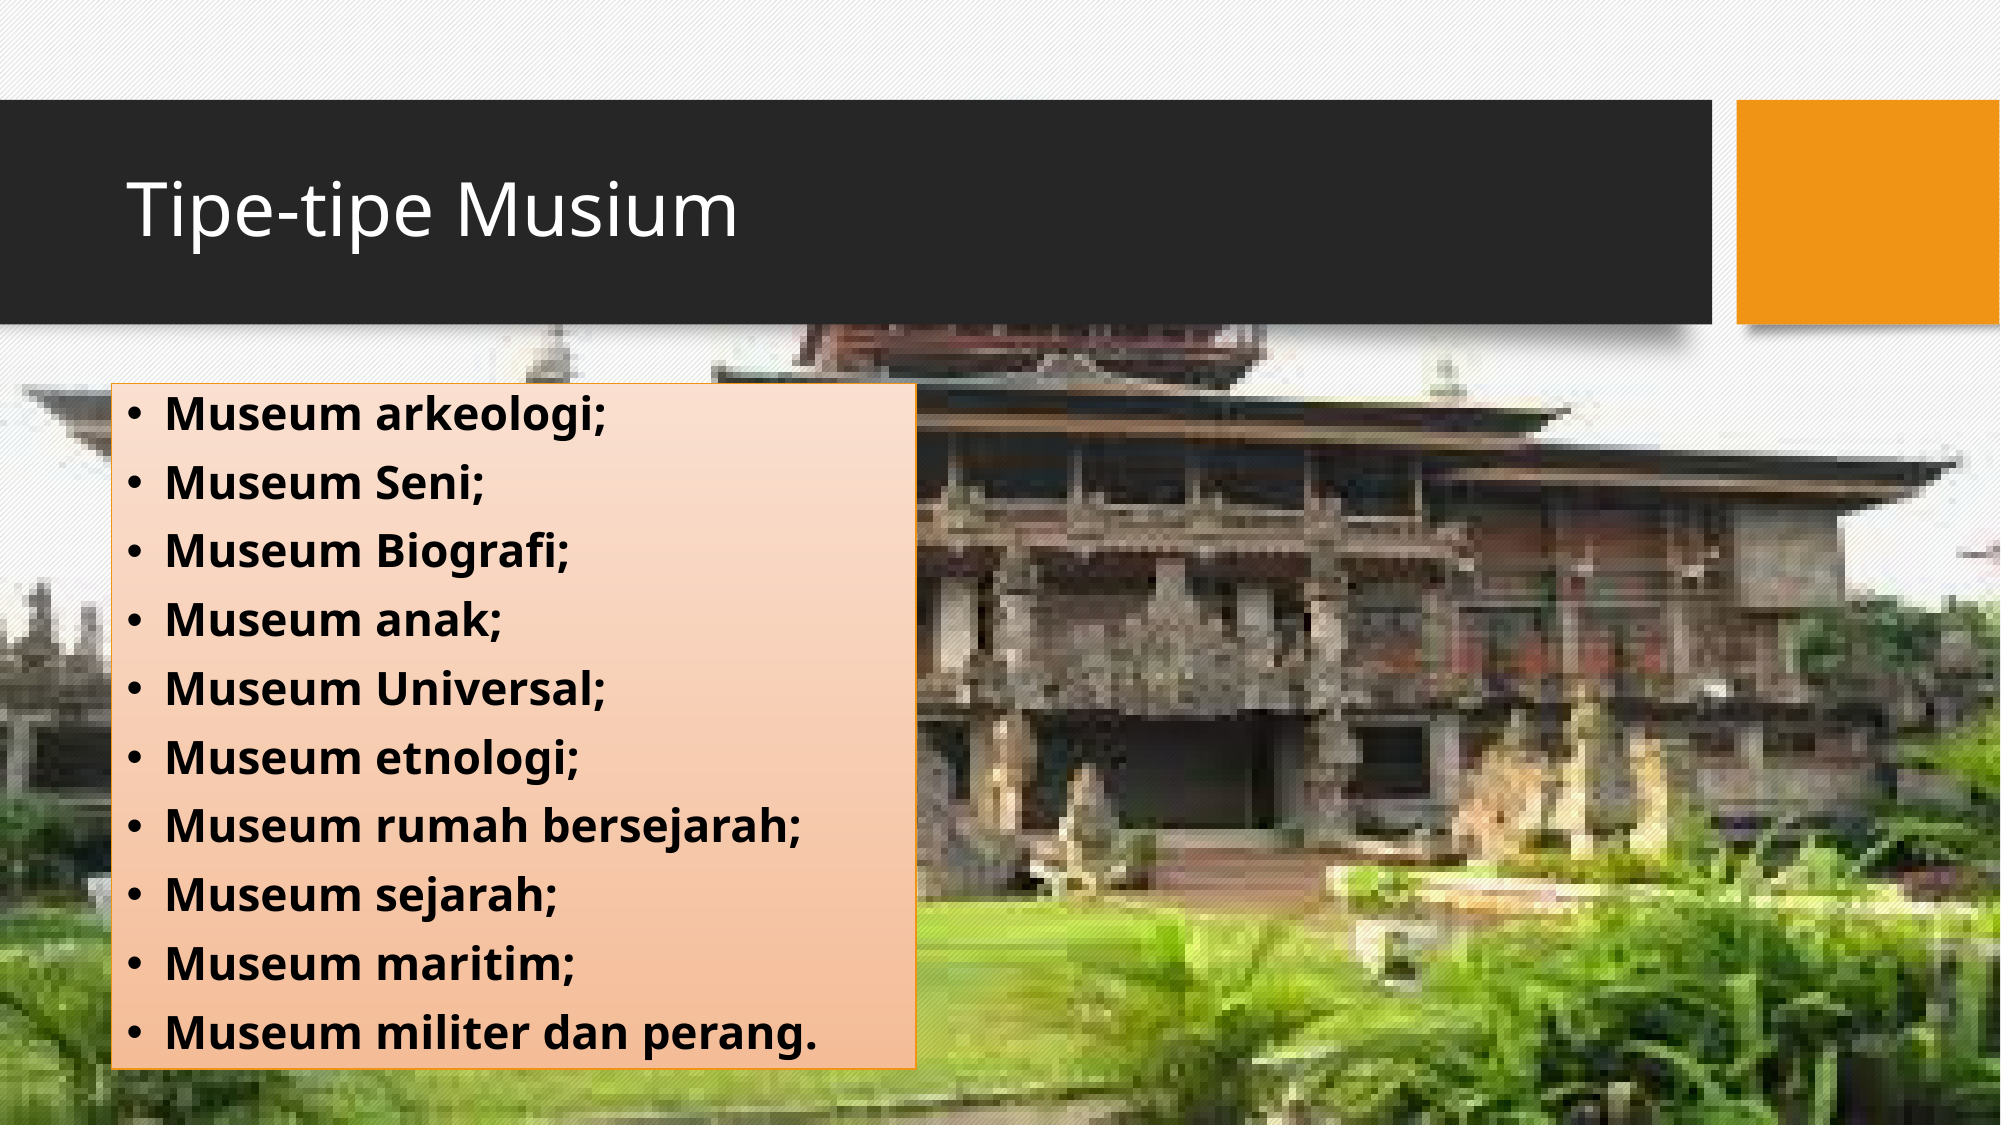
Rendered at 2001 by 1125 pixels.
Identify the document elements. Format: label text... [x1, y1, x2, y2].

list Museum arkeologi; Museum Seni; Museum Biografi; Museum anak; Museum Universal; Museum etnologi; Museum rumah bersejarah; Museum sejarah; Museum maritim; Museum militer dan perang. [111, 383, 917, 1070]
title Tipe-tipe Musium [111, 123, 1689, 301]
picture [0, 0, 2001, 1125]
